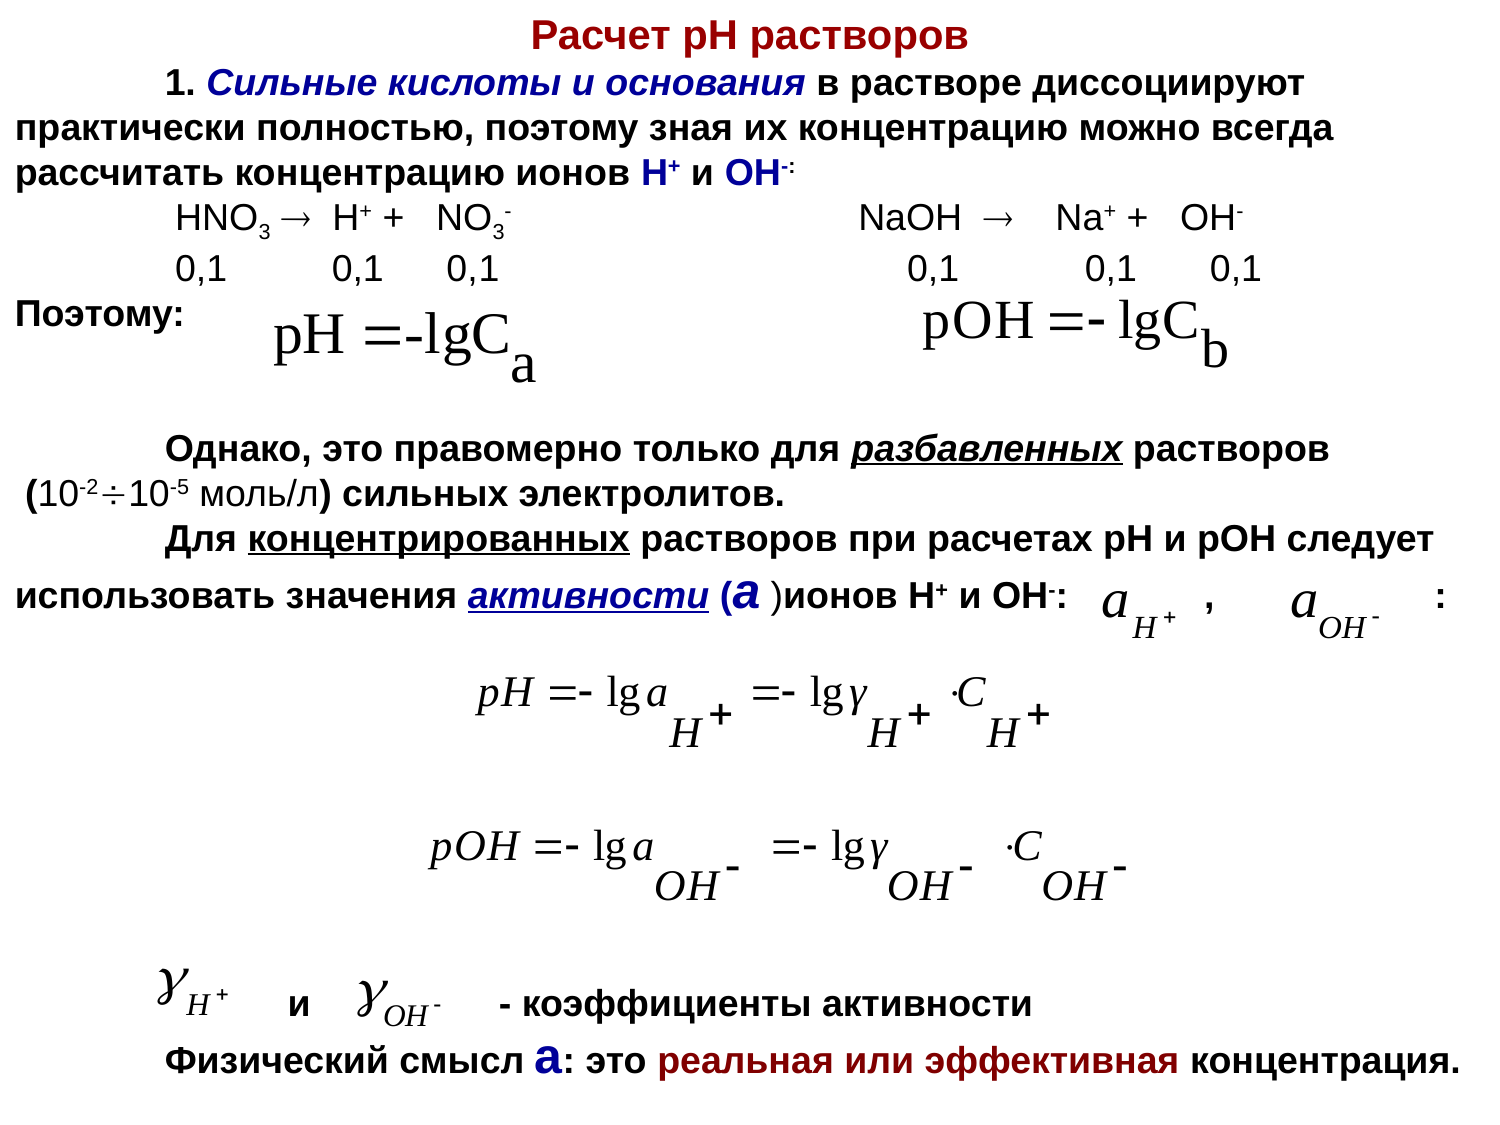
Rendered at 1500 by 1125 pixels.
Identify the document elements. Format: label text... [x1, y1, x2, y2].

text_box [1281, 562, 1400, 650]
text_box Расчет рН растворов 1. Сильные кислоты и основания в растворе диссоциируют практически полностью, поэтому зная их концентрацию можно всегда рассчитать концентрацию ионов Н+ и OH-: HNO3  Н+ + NO3- NaOH  Na+ + OH- 0,1 0,1 0,1 0,1 0,1 0,1 Поэтому: Однако, это правомерно только для разбавленных растворов (10-210-5 моль/л) сильных электролитов. Для концентрированных растворов при расчетах рН и рОН следует использовать значения активности (а )ионов Н+ и OH-: , : и - коэффициенты активности Физический смысл а: это реальная или эффективная концентрация. [0, 540, 1500, 1091]
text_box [418, 822, 1150, 911]
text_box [147, 940, 245, 1027]
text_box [915, 290, 1236, 378]
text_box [265, 302, 547, 396]
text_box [466, 668, 1060, 757]
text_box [1092, 562, 1192, 651]
text_box Расчет рН растворов 1. Сильные кислоты и основания в растворе диссоциируют практически полностью, поэтому зная их концентрацию можно всегда рассчитать концентрацию ионов Н+ и OH-: HNO3  Н+ + NO3- NaOH  Na+ + OH- 0,1 0,1 0,1 0,1 0,1 0,1 Поэтому: Однако, это правомерно только для разбавленных растворов (10-210-5 моль/л) сильных электролитов. Для концентрированных растворов при расчетах рН и рОН следует использовать значения активности (а )ионов Н+ и OH-: , : и - коэффициенты активности Физический смысл а: это реальная или эффективная концентрация. [0, 1, 1500, 533]
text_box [348, 951, 461, 1038]
